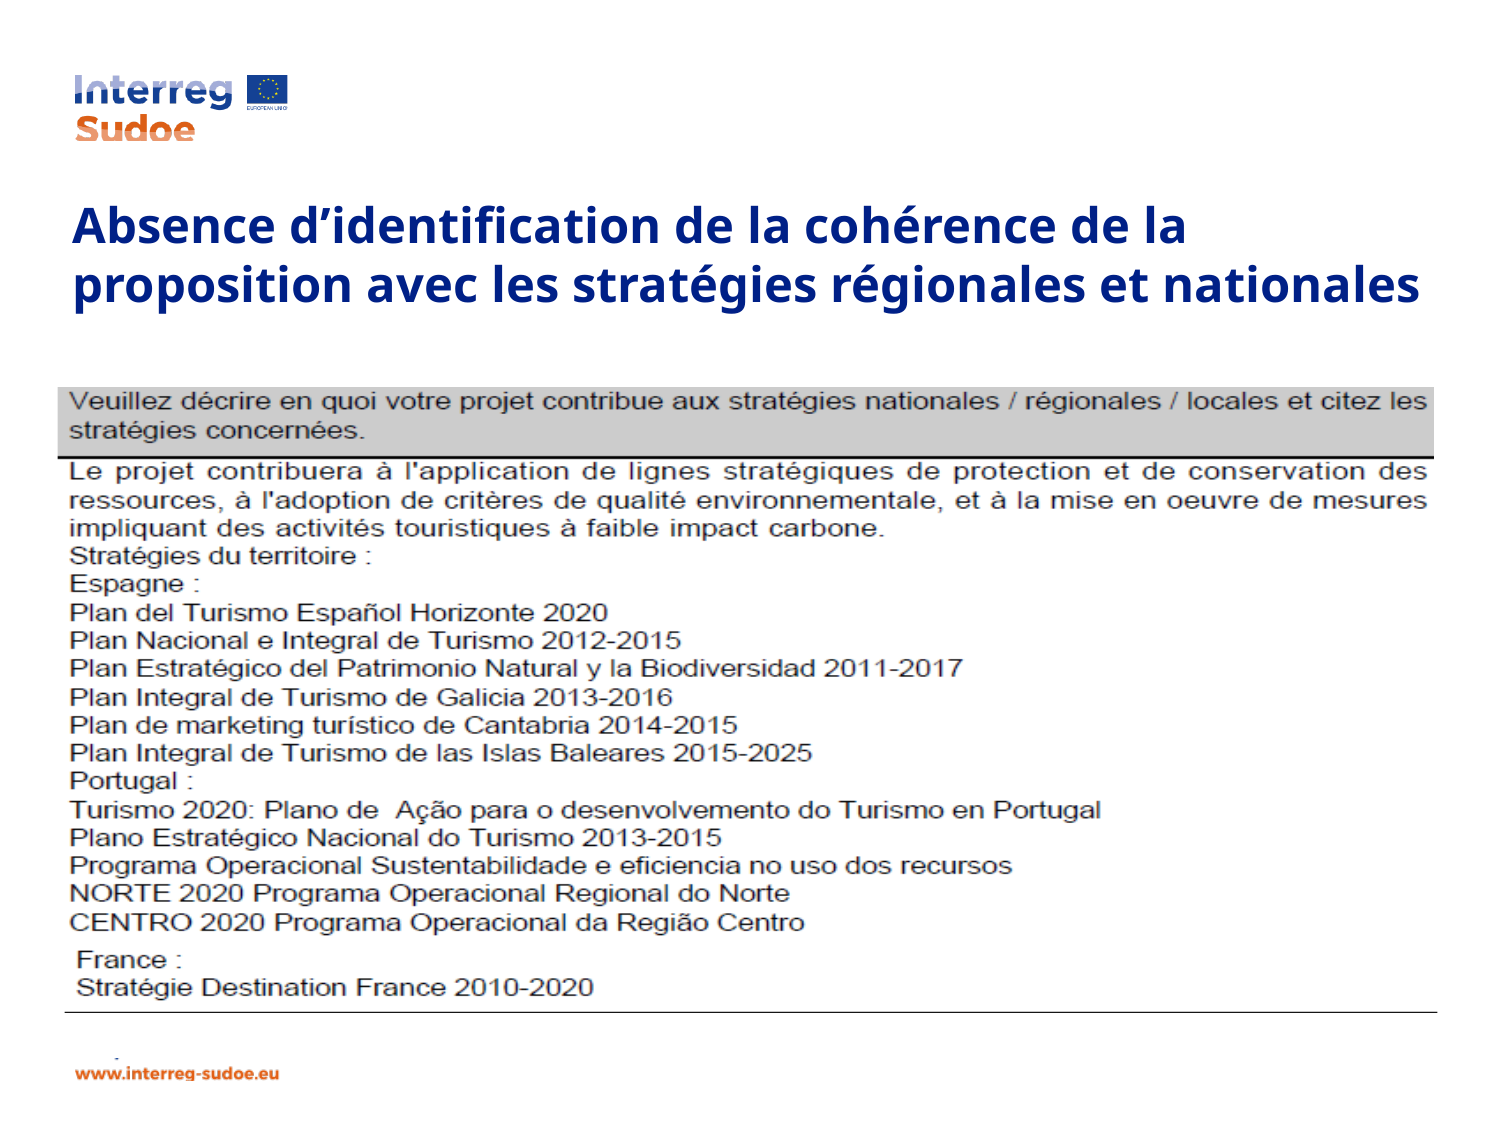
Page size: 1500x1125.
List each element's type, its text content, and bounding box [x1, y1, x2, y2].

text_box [57, 387, 1438, 1013]
title Absence d’identification de la cohérence de la proposition avec les stratégies régionales et nationales [57, 187, 1438, 338]
